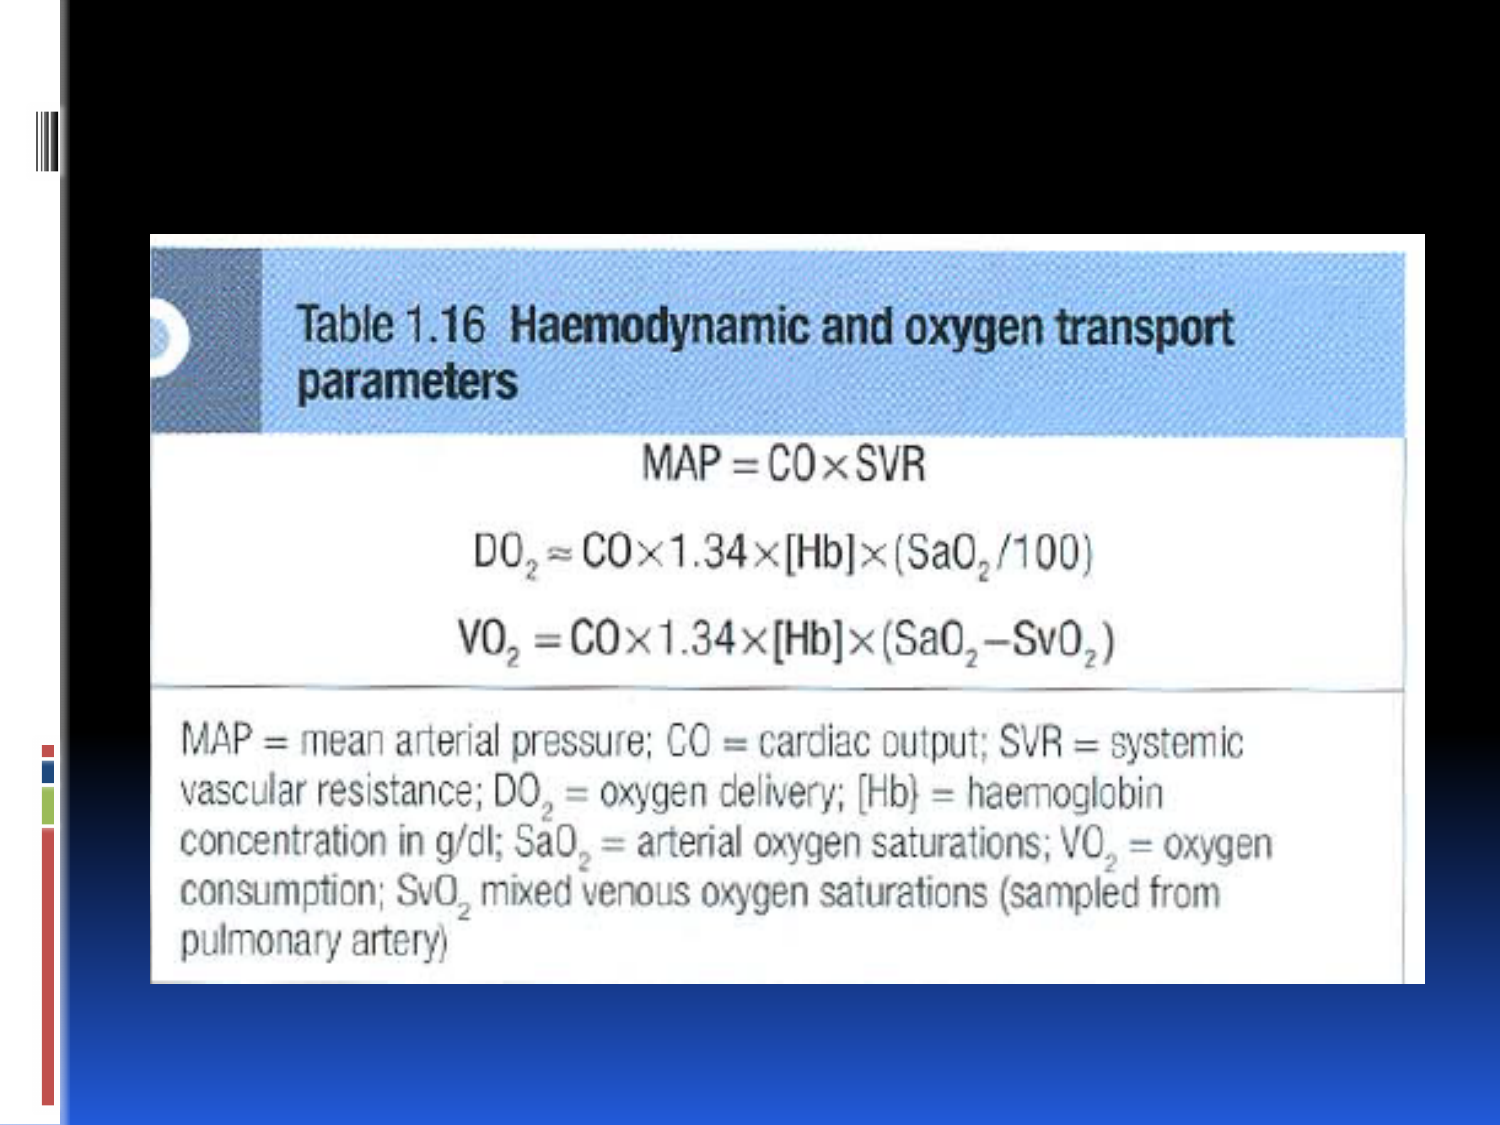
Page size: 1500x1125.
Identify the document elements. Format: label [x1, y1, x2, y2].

picture [149, 233, 1426, 985]
